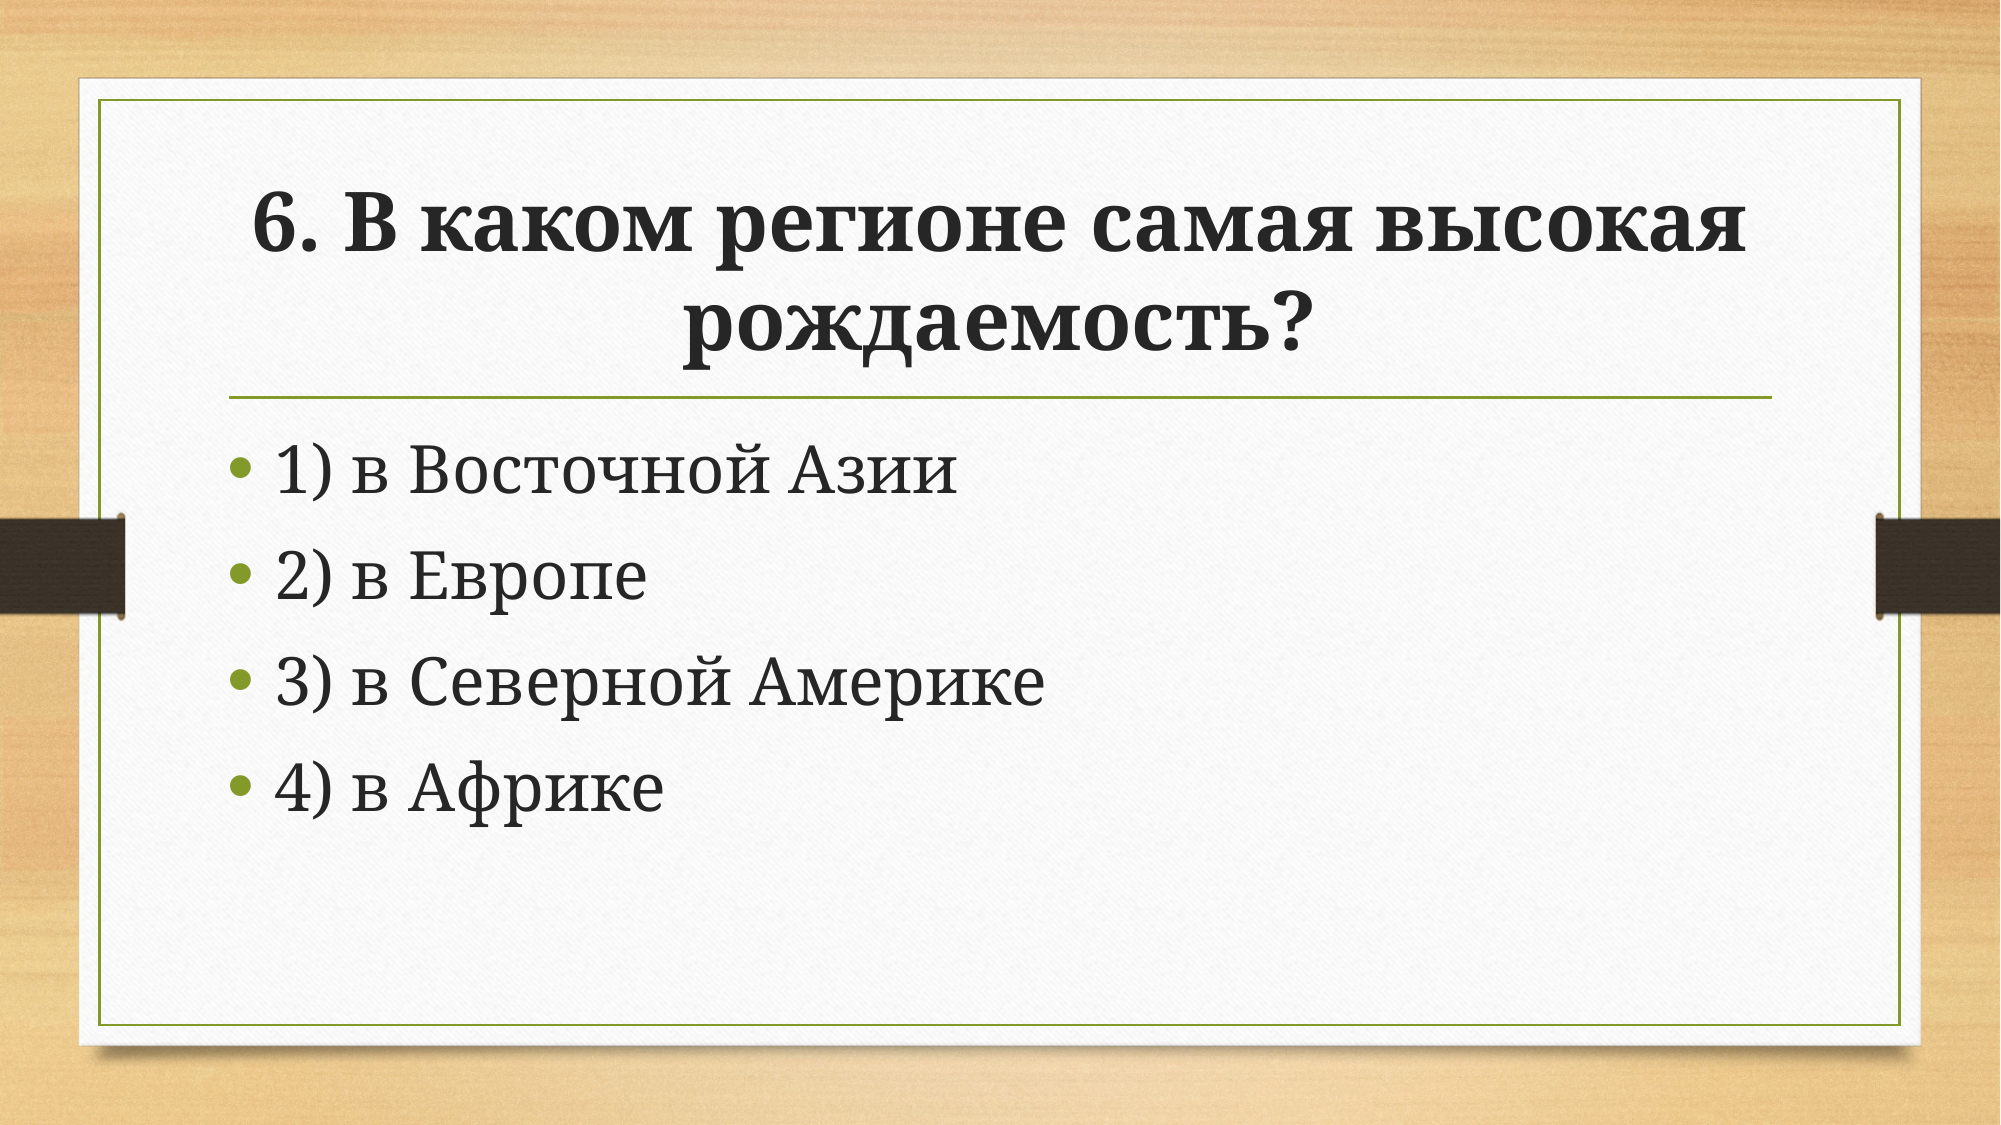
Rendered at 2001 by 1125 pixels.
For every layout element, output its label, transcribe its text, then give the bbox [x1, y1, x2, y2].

title 6. В каком регионе самая высокая рождаемость? [212, 161, 1788, 375]
list 1) в Восточной Азии 2) в Европе 3) в Северной Америке 4) в Африке [212, 419, 1788, 964]
picture [0, 0, 2001, 1125]
